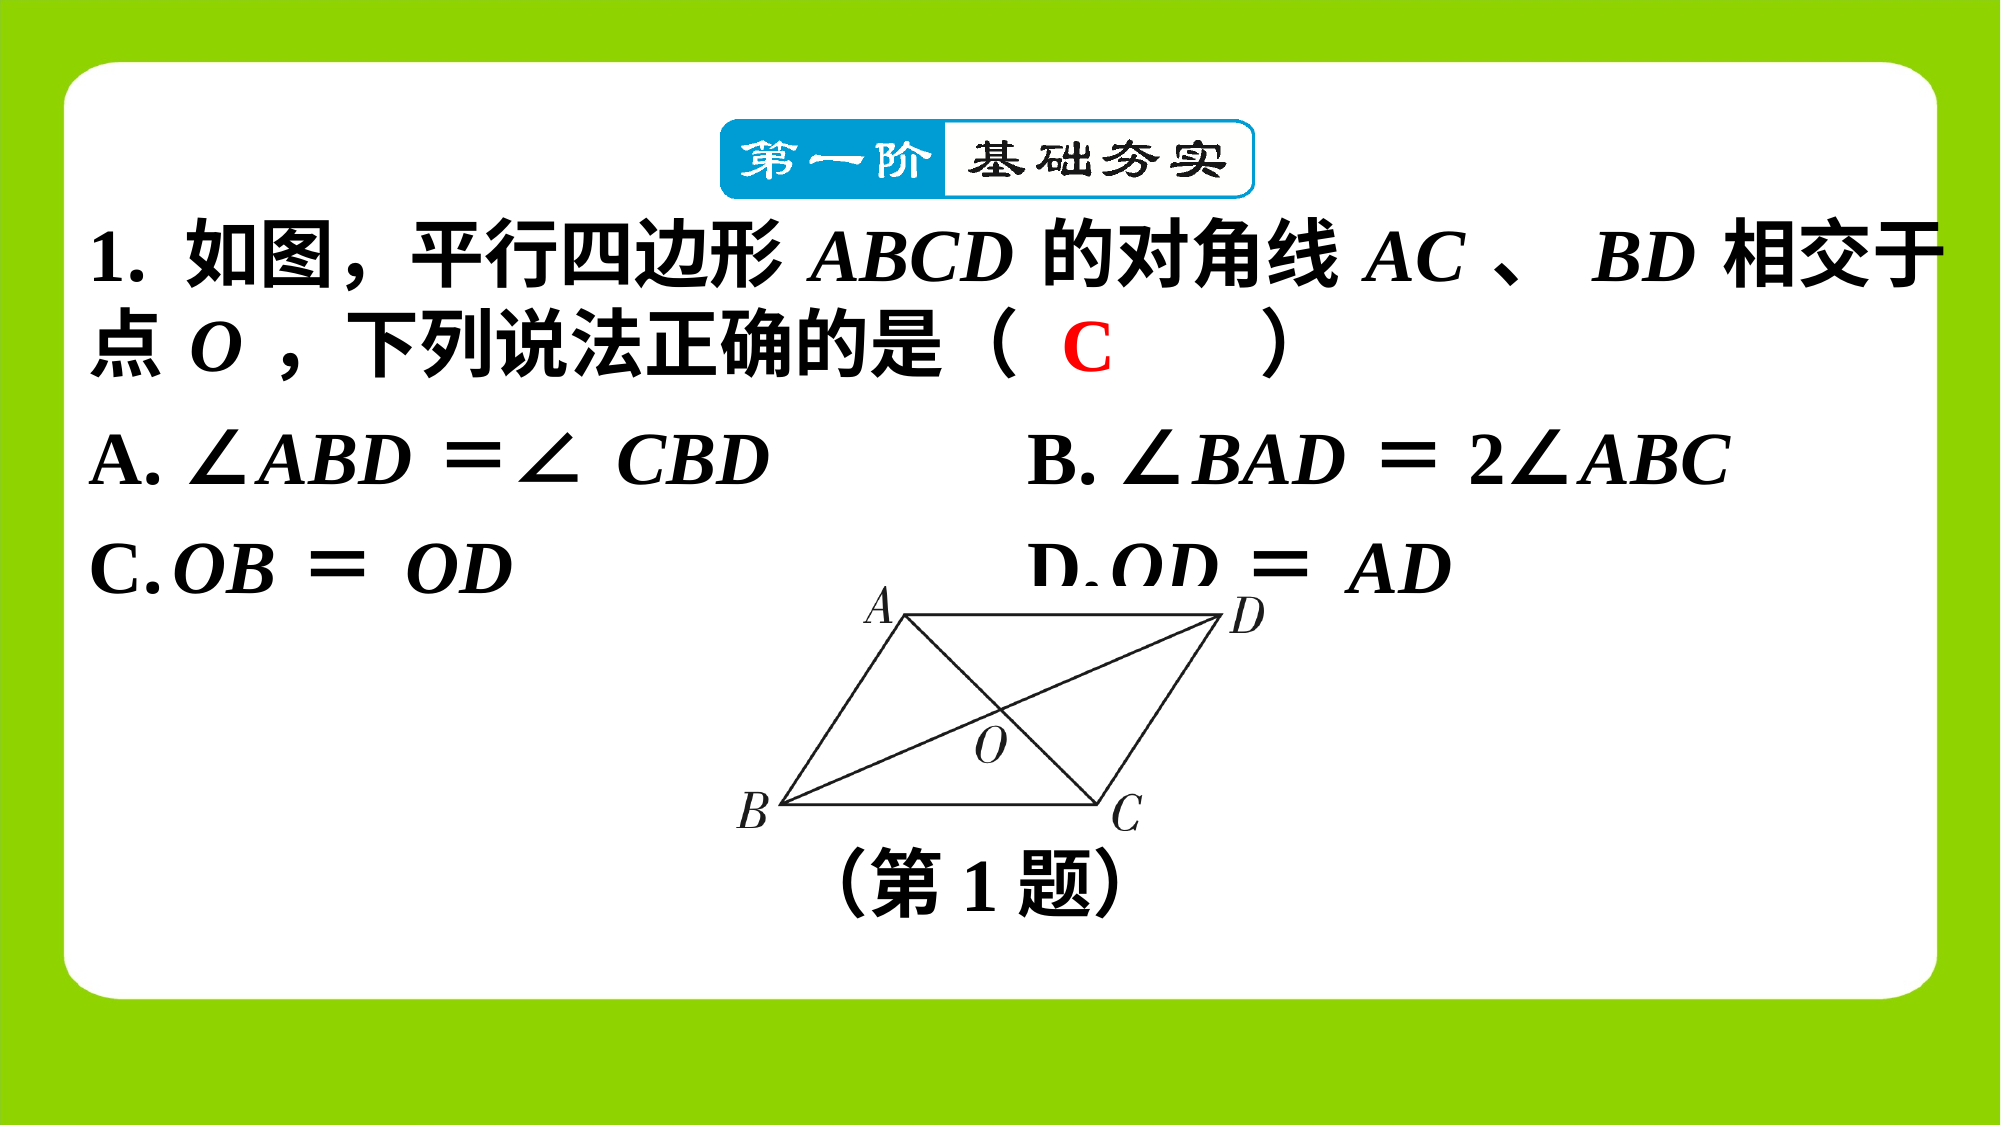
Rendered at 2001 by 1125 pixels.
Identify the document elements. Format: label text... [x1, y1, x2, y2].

table_cell C. OB＝OD [89, 506, 1027, 615]
table_cell D. OD＝AD [1027, 506, 1842, 615]
table_header B. ∠BAD＝2∠ABC [1027, 397, 1842, 506]
table_header A. ∠ABD＝∠CBD [89, 397, 1027, 506]
text_box [720, 114, 1260, 193]
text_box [735, 586, 1264, 928]
text_box C [1046, 289, 1131, 395]
picture [0, 0, 2001, 1125]
text_box 1. 如图，平行四边形ABCD的对角线AC、BD相交于 点O，下列说法正确的是（ C ） [88, 206, 1974, 389]
